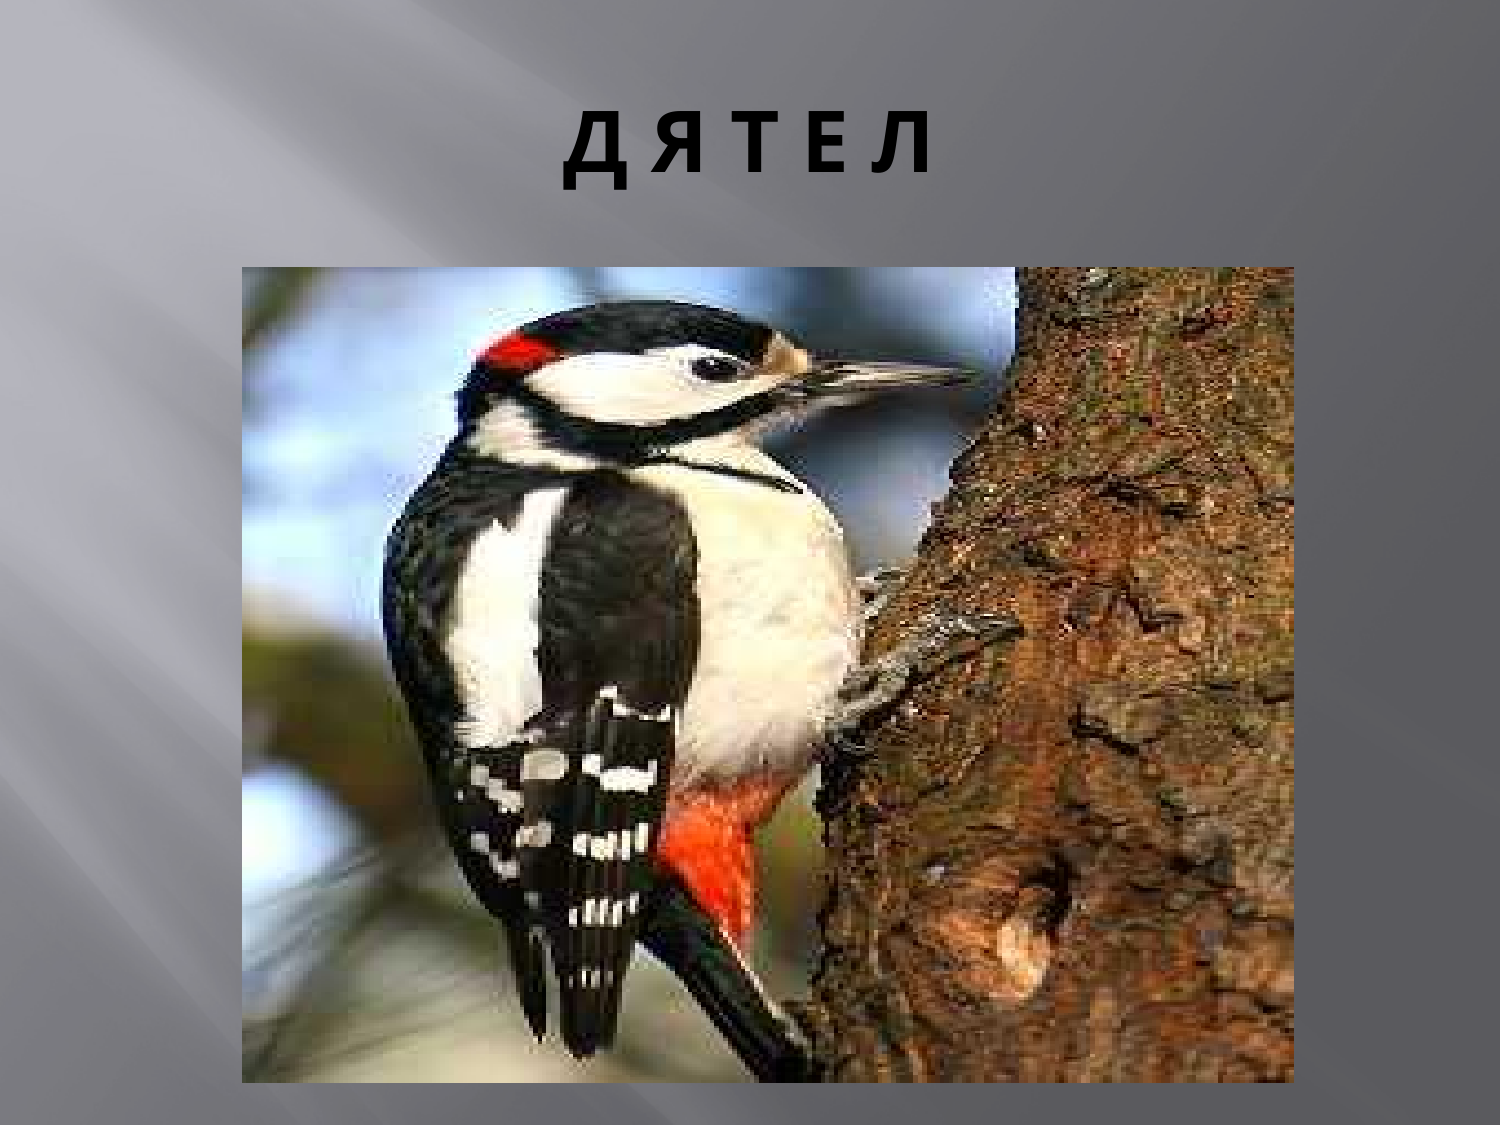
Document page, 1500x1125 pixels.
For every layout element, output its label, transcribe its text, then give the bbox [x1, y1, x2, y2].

title Д Я Т Е Л [75, 45, 1425, 233]
picture [241, 266, 1294, 1083]
